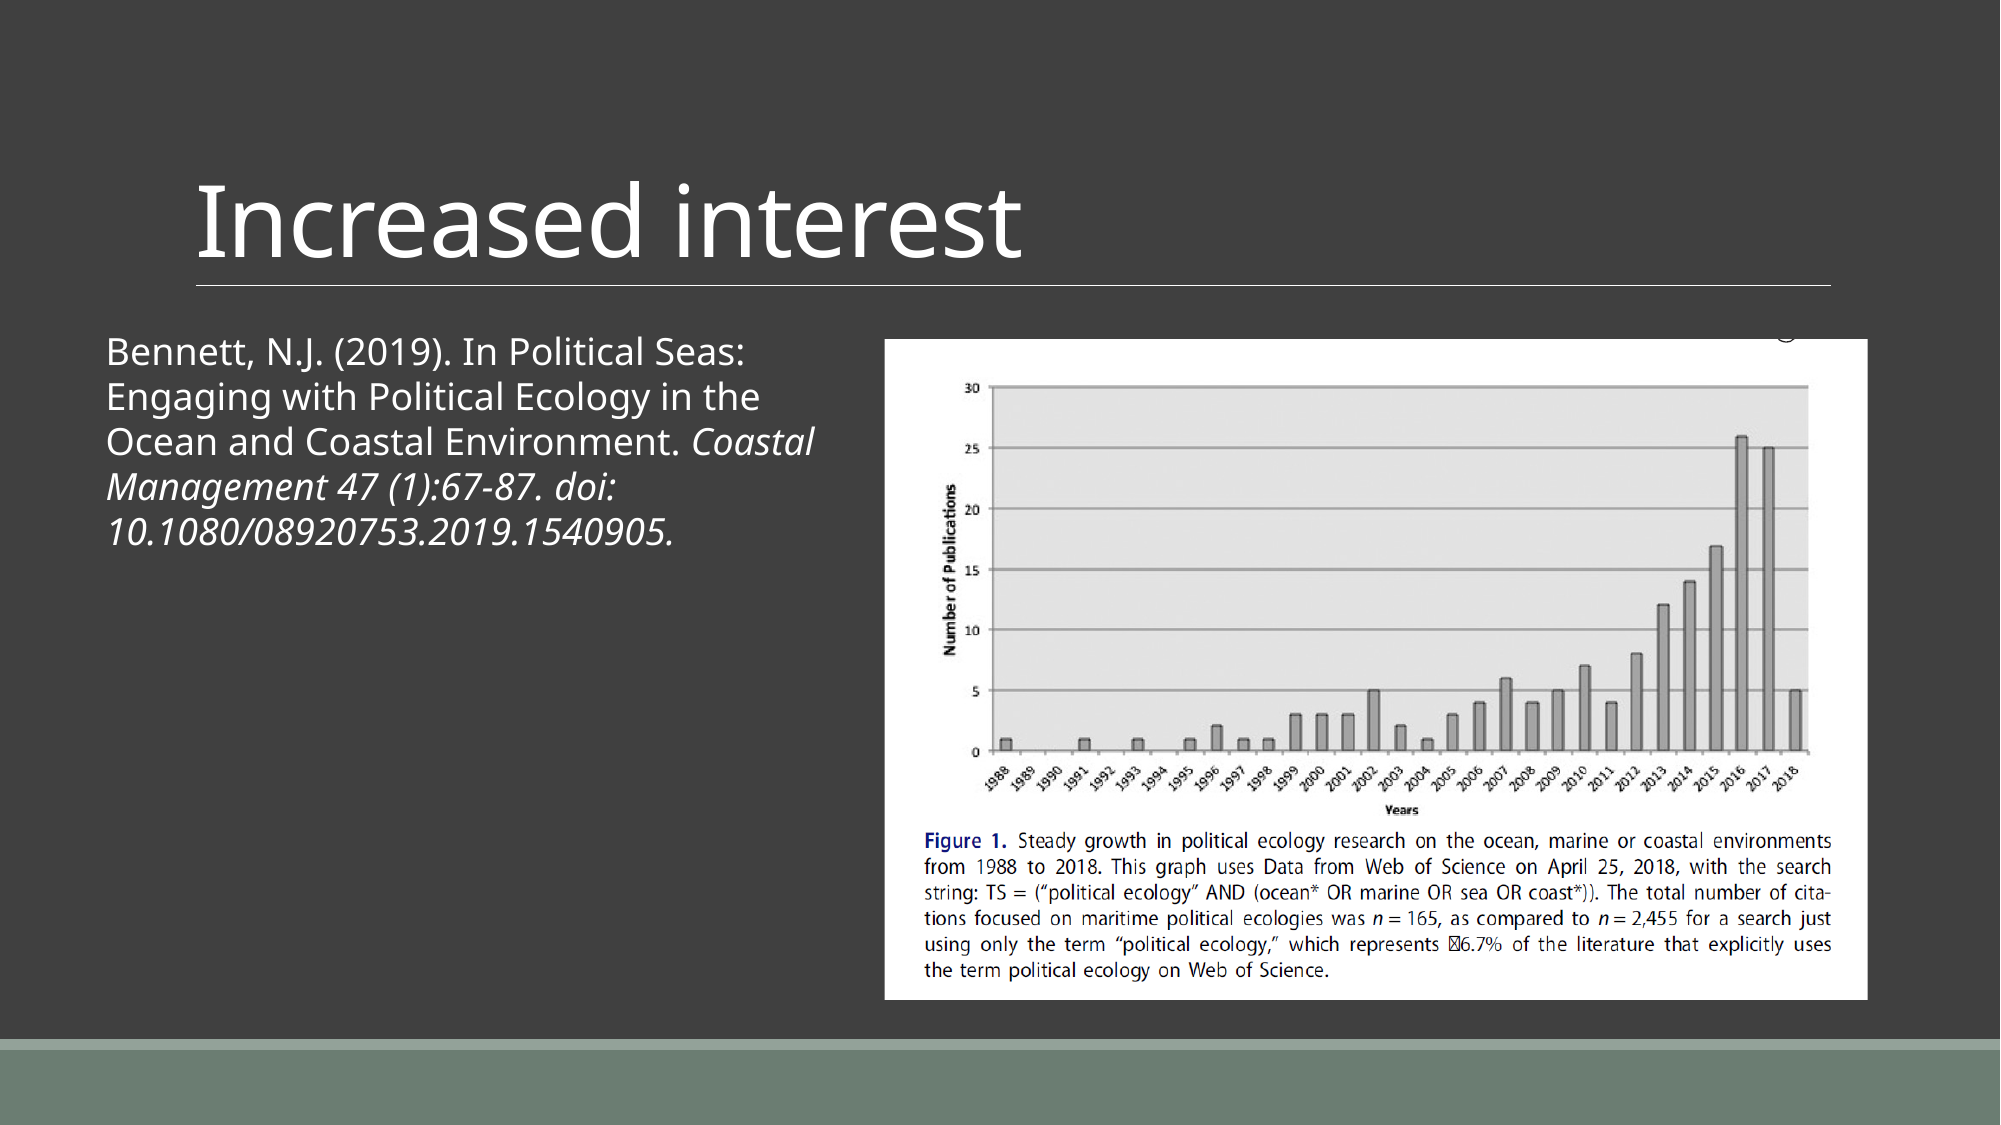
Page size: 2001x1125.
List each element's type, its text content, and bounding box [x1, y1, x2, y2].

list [883, 338, 1869, 1000]
title Increased interest [180, 47, 1830, 285]
text_box Bennett, N.J. (2019). In Political Seas: Engaging with Political Ecology in the Ocean and Coastal Environment. Coastal Management 47 (1):67-87. doi: 10.1080/08920753.2019.1540905. [90, 320, 872, 560]
